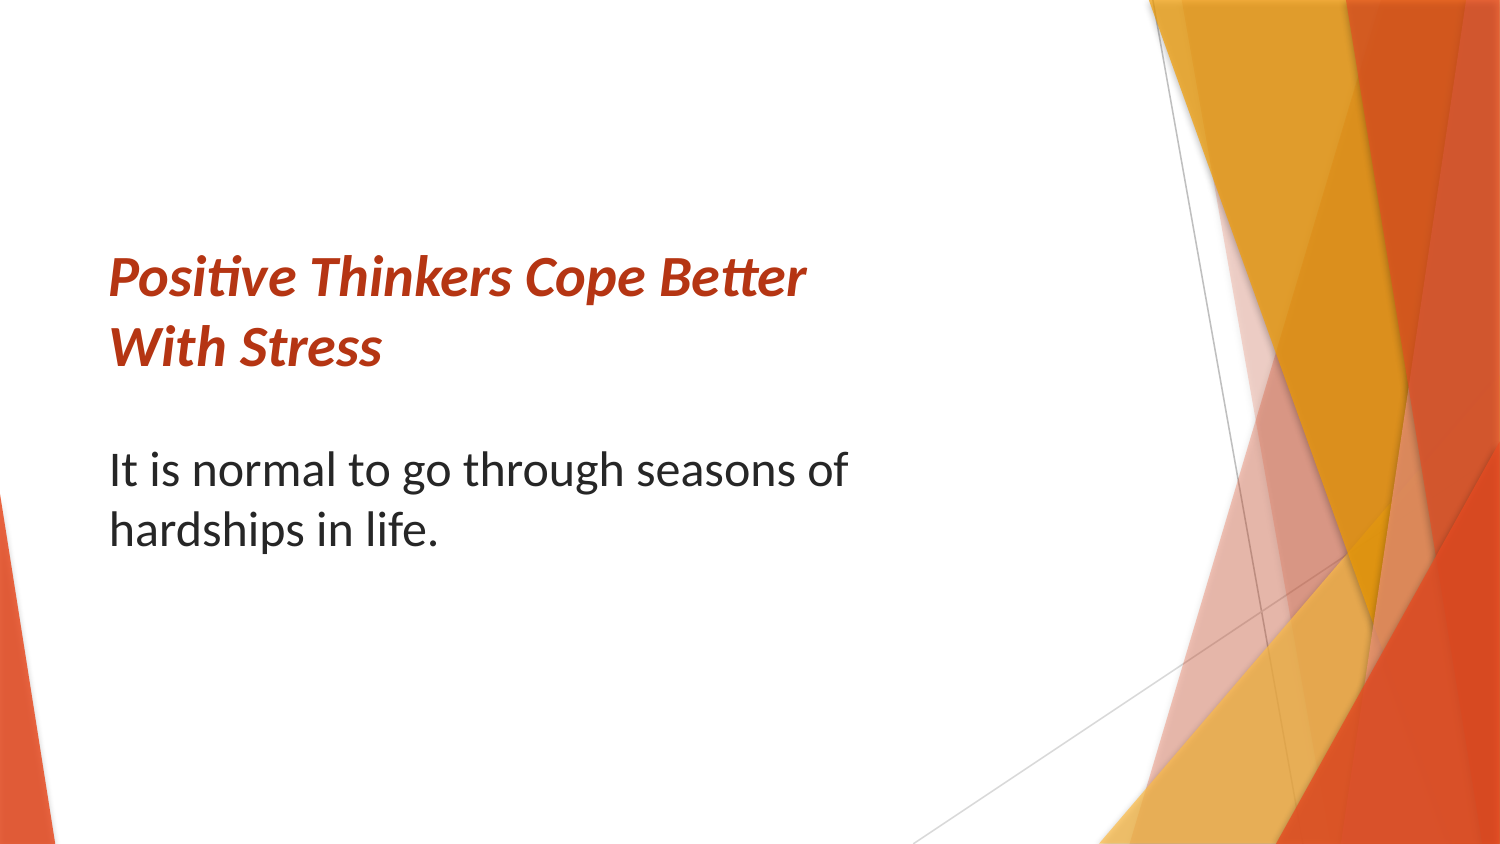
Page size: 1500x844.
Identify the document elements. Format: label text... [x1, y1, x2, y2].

title Positive Thinkers Cope Better With Stress [93, 230, 1152, 389]
list It is normal to go through seasons of hardships in life. [93, 428, 997, 789]
